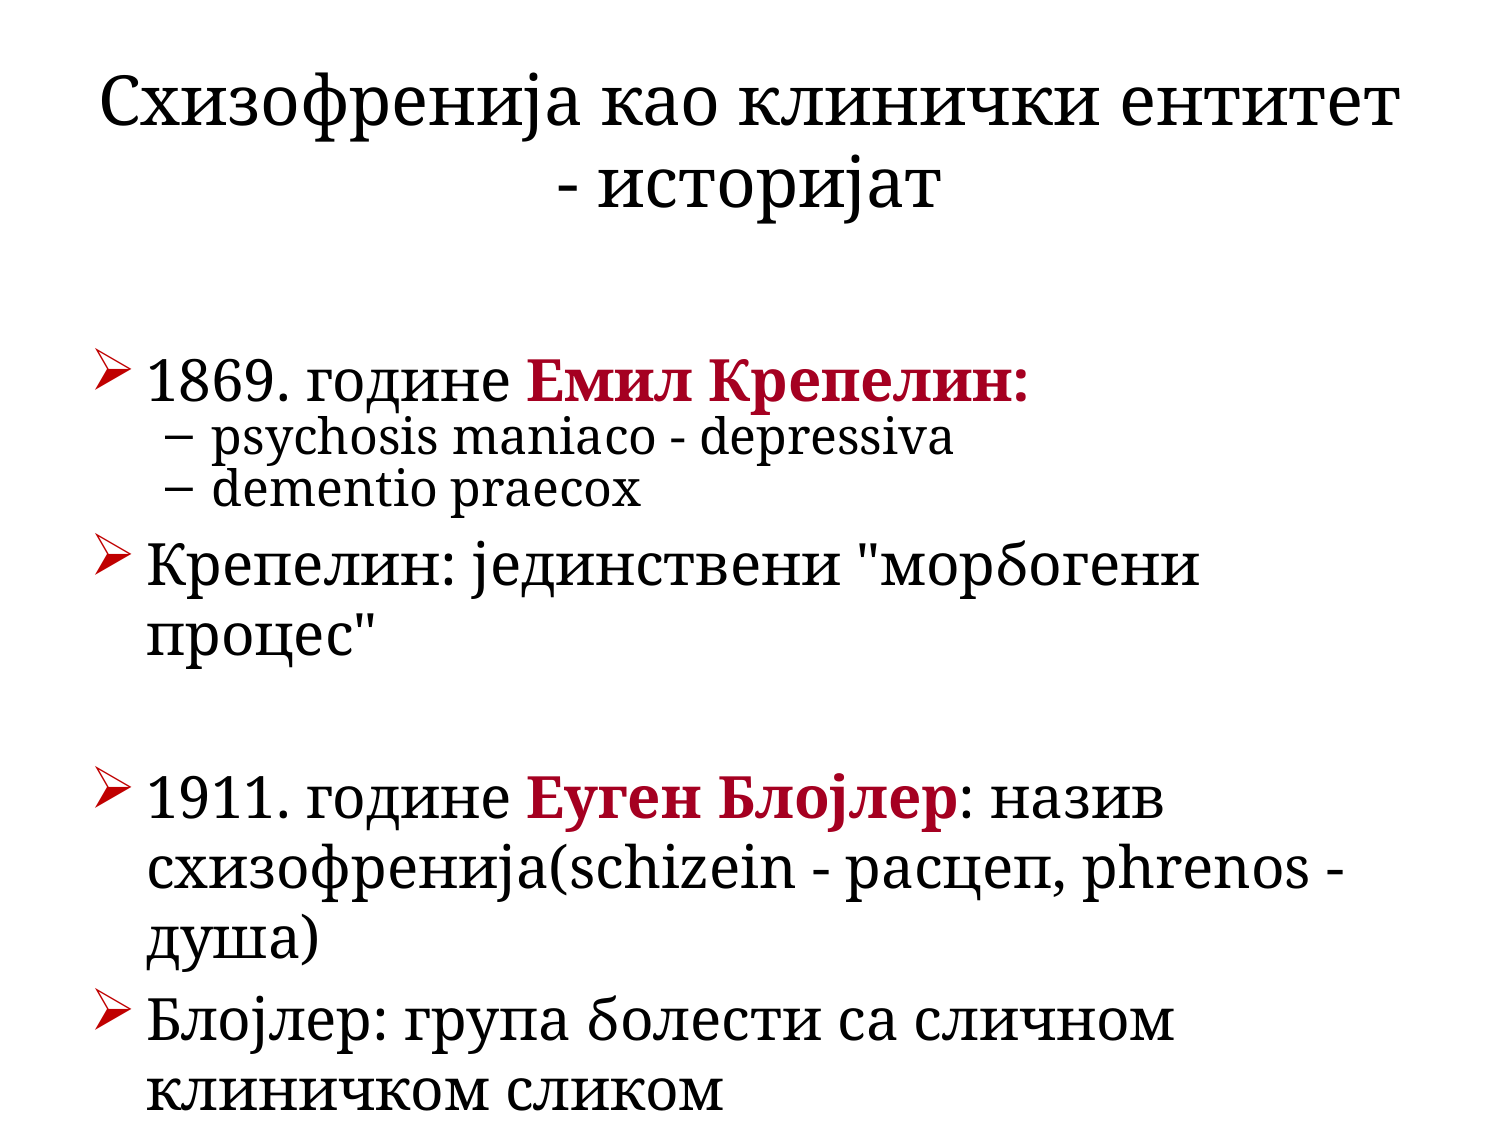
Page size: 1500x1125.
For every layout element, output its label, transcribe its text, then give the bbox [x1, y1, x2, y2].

title Схизофренија као клинички ентитет - историјат [74, 44, 1426, 212]
list 1869. године Емил Крепелин: psychosis maniaco - depressiva dementio praecox Крепелин: јединствени "морбогени процес" 1911. године Eуген Блојлер: назив схизофренија(schizein - расцеп, phrenos - душa) Блојлер: група болести са сличном клиничком сликом [74, 212, 1426, 956]
